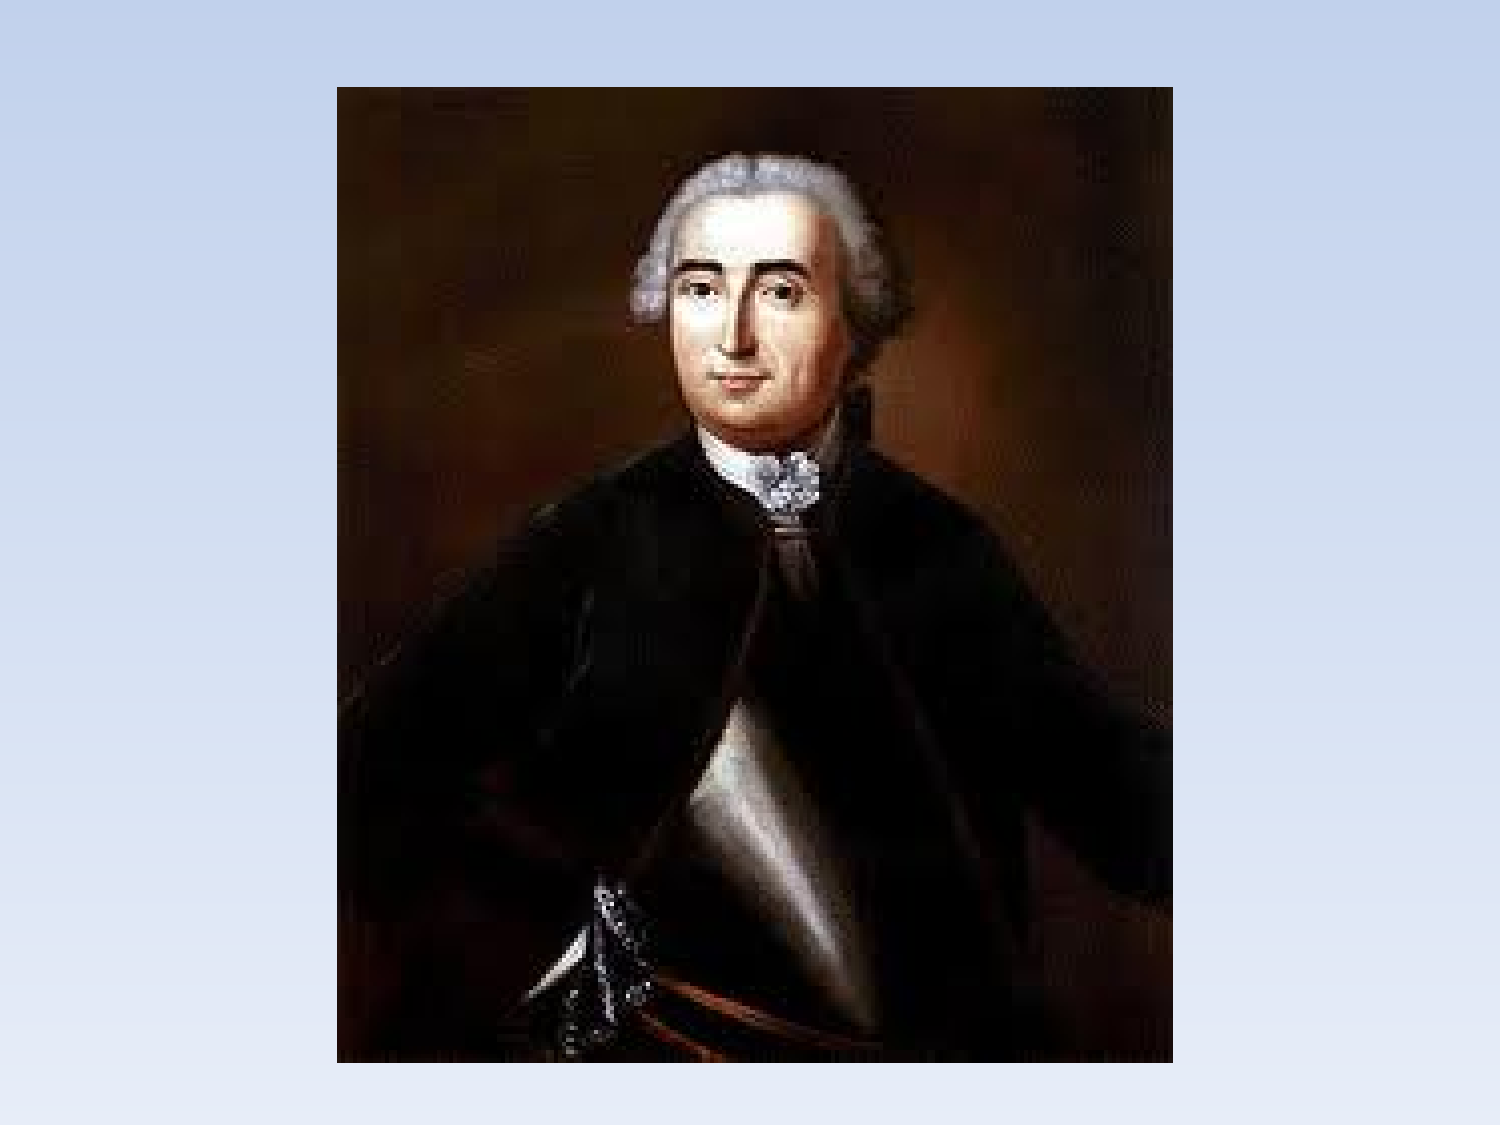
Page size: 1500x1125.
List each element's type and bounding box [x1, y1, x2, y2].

picture [337, 87, 1173, 1063]
